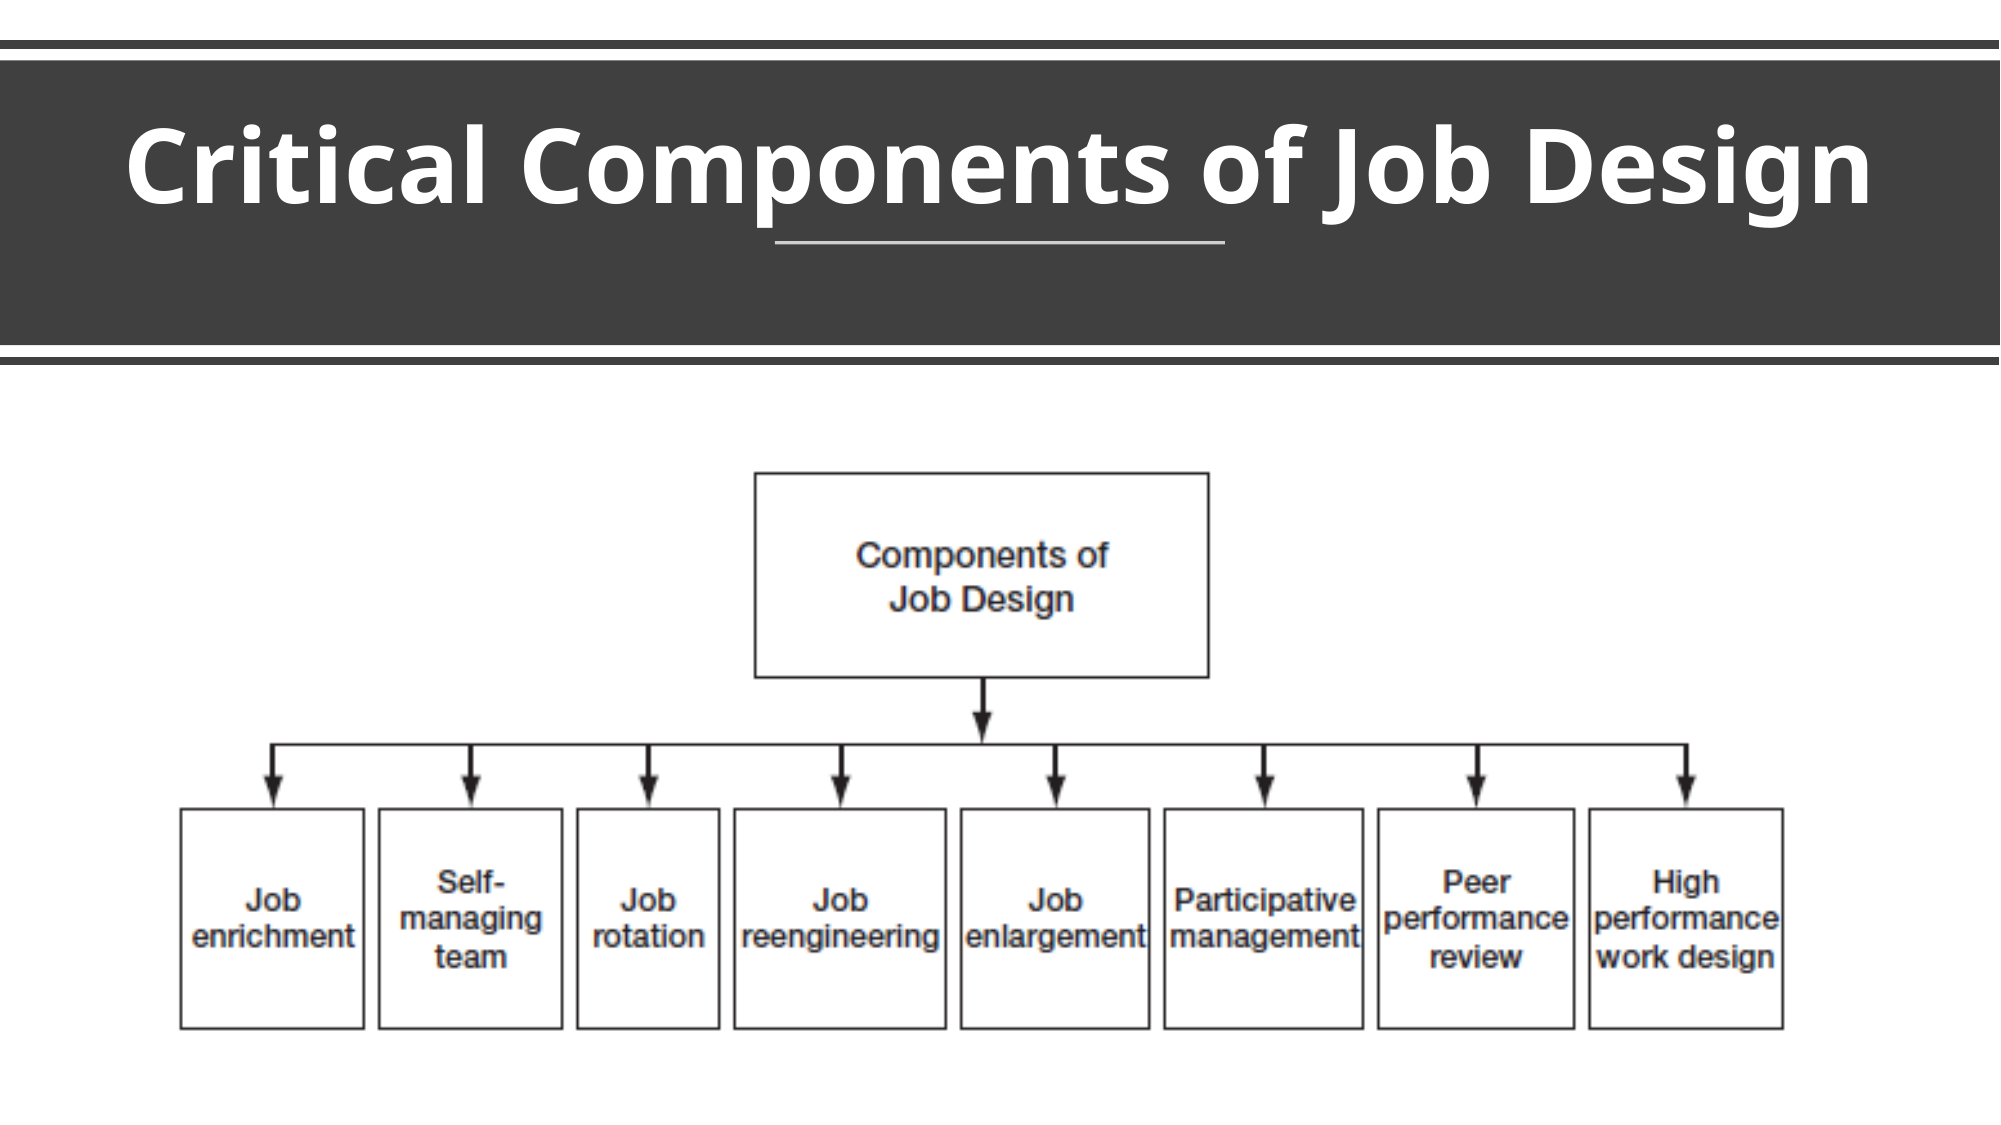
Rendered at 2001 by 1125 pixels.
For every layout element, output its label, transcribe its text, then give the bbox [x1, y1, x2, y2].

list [165, 398, 1826, 1054]
title Critical Components of Job Design [86, 80, 1914, 233]
text_box [0, 59, 2000, 346]
